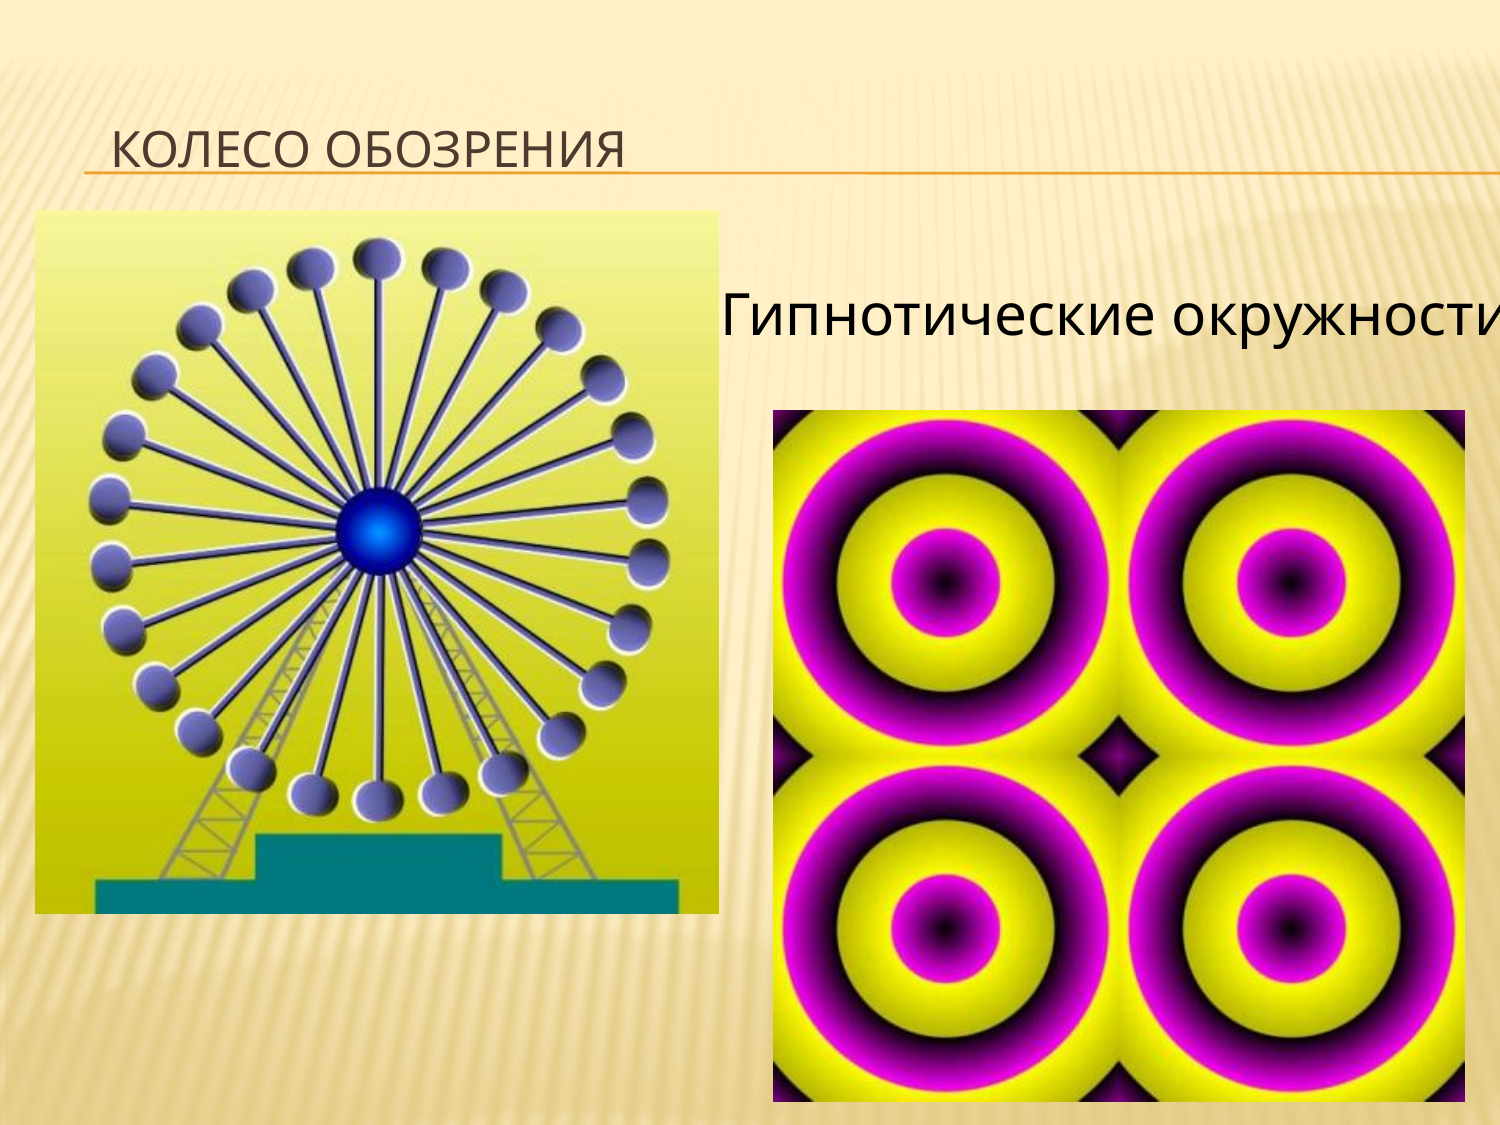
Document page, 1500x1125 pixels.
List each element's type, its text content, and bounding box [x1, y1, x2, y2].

title Колесо обозрения [50, 75, 1475, 213]
picture [773, 409, 1466, 1102]
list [34, 210, 719, 915]
text_box Гипнотические окружности [728, 269, 1500, 355]
